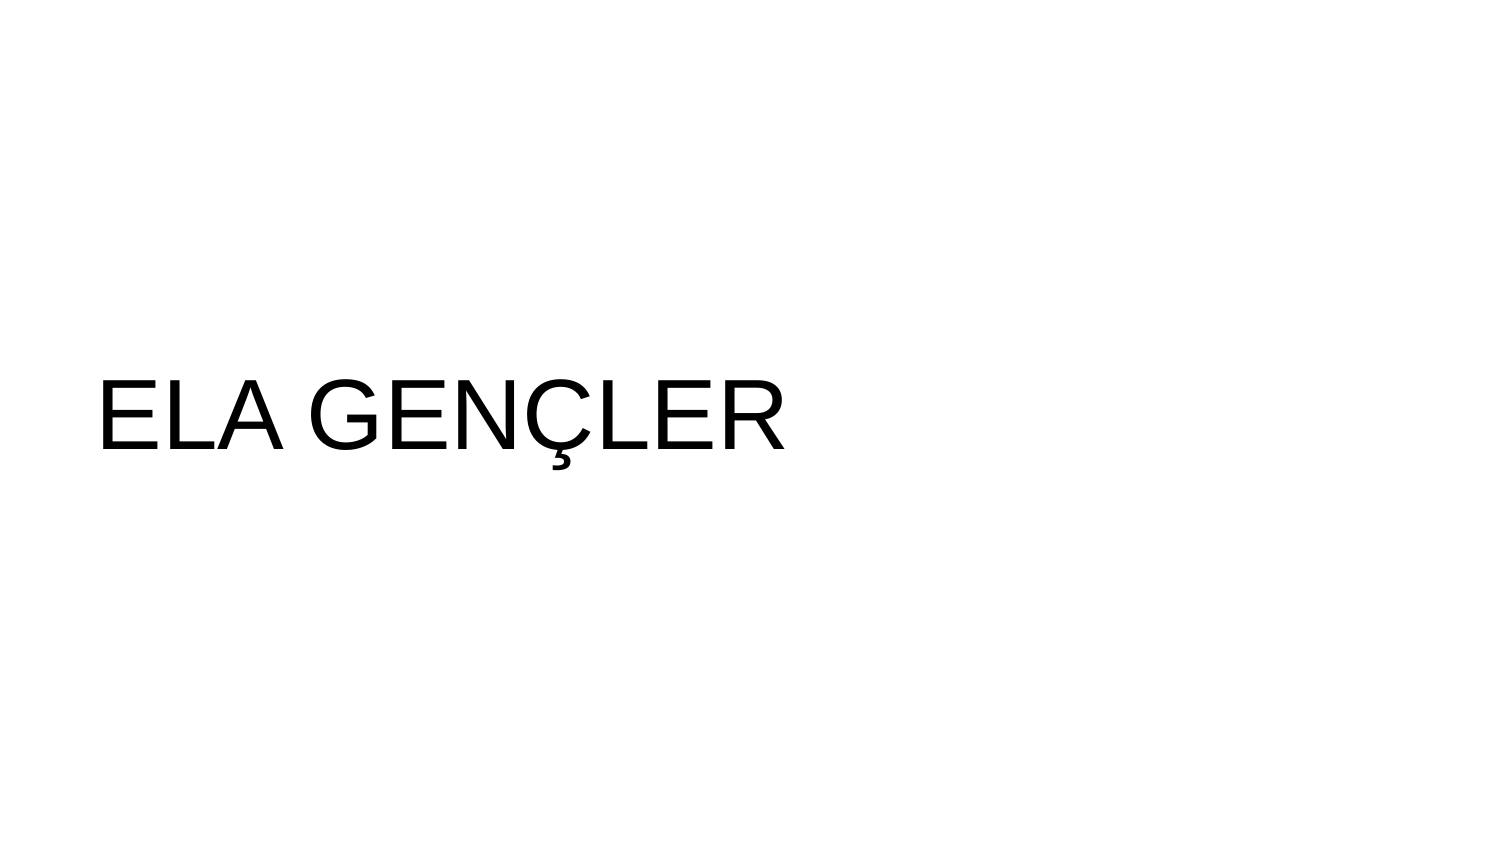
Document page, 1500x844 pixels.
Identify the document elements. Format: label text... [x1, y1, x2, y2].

title ELA GENÇLER [80, 73, 1125, 745]
